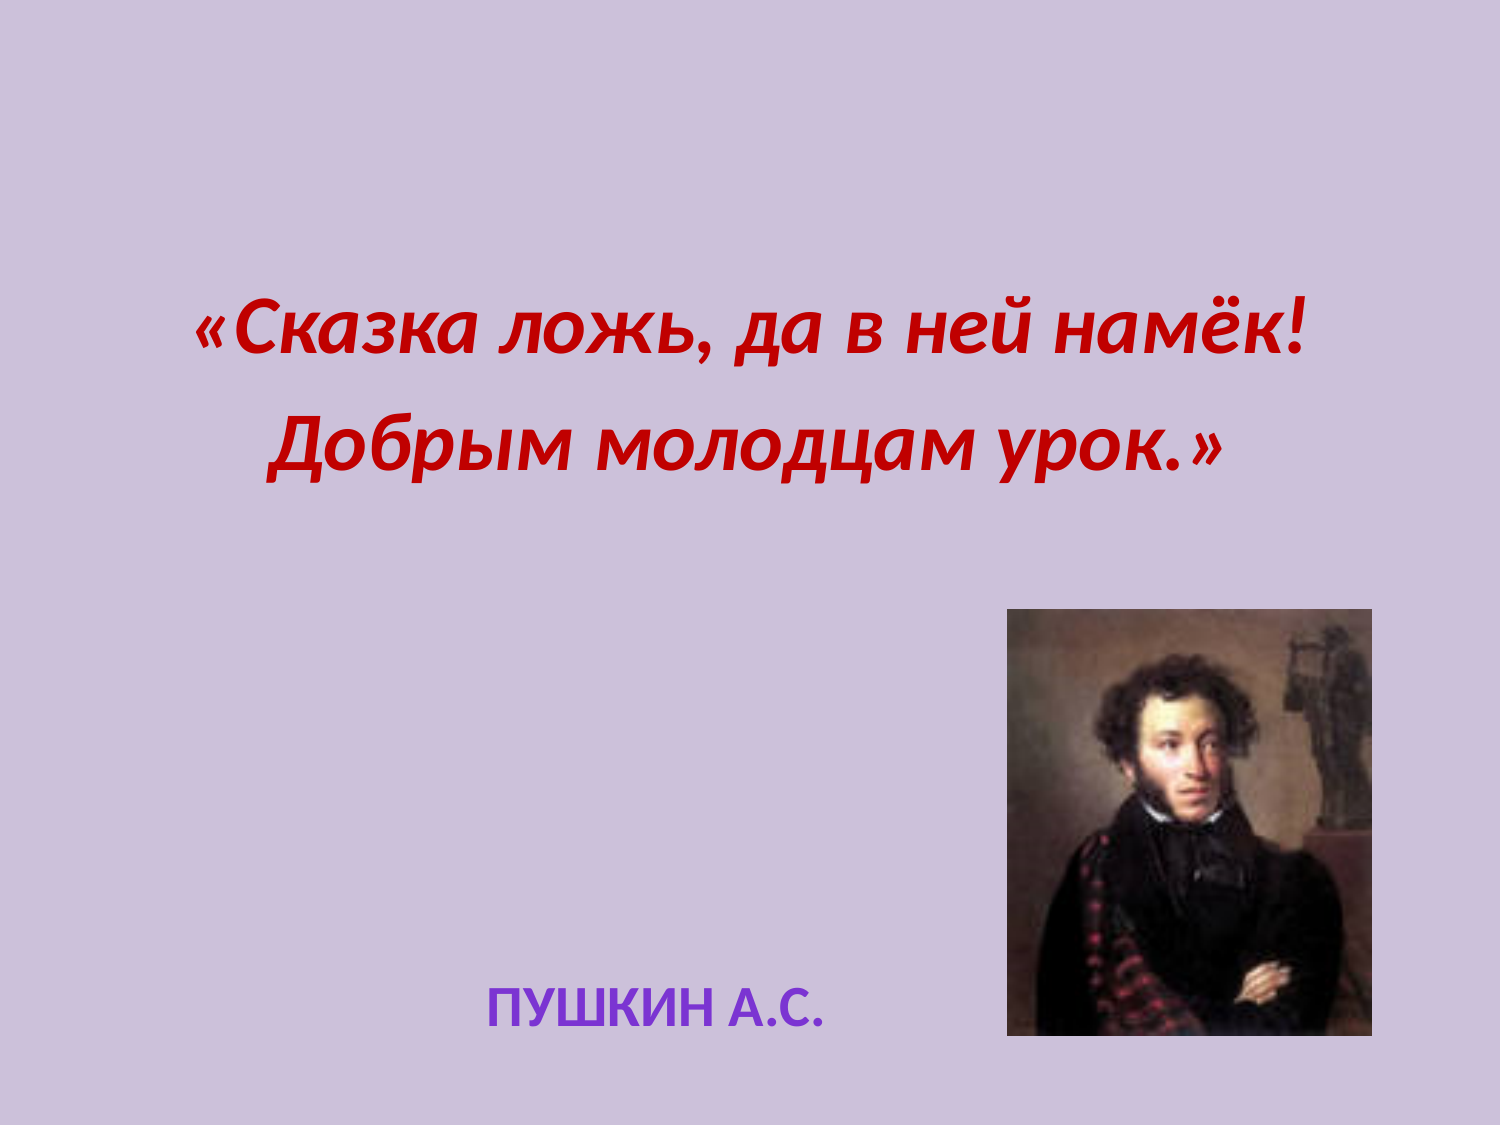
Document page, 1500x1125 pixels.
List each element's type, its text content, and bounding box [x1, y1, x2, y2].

picture [1007, 609, 1373, 1037]
list «Сказка ложь, да в ней намёк! Добрым молодцам урок.» [75, 262, 1425, 1005]
text_box Пушкин А.С. [375, 960, 938, 1046]
